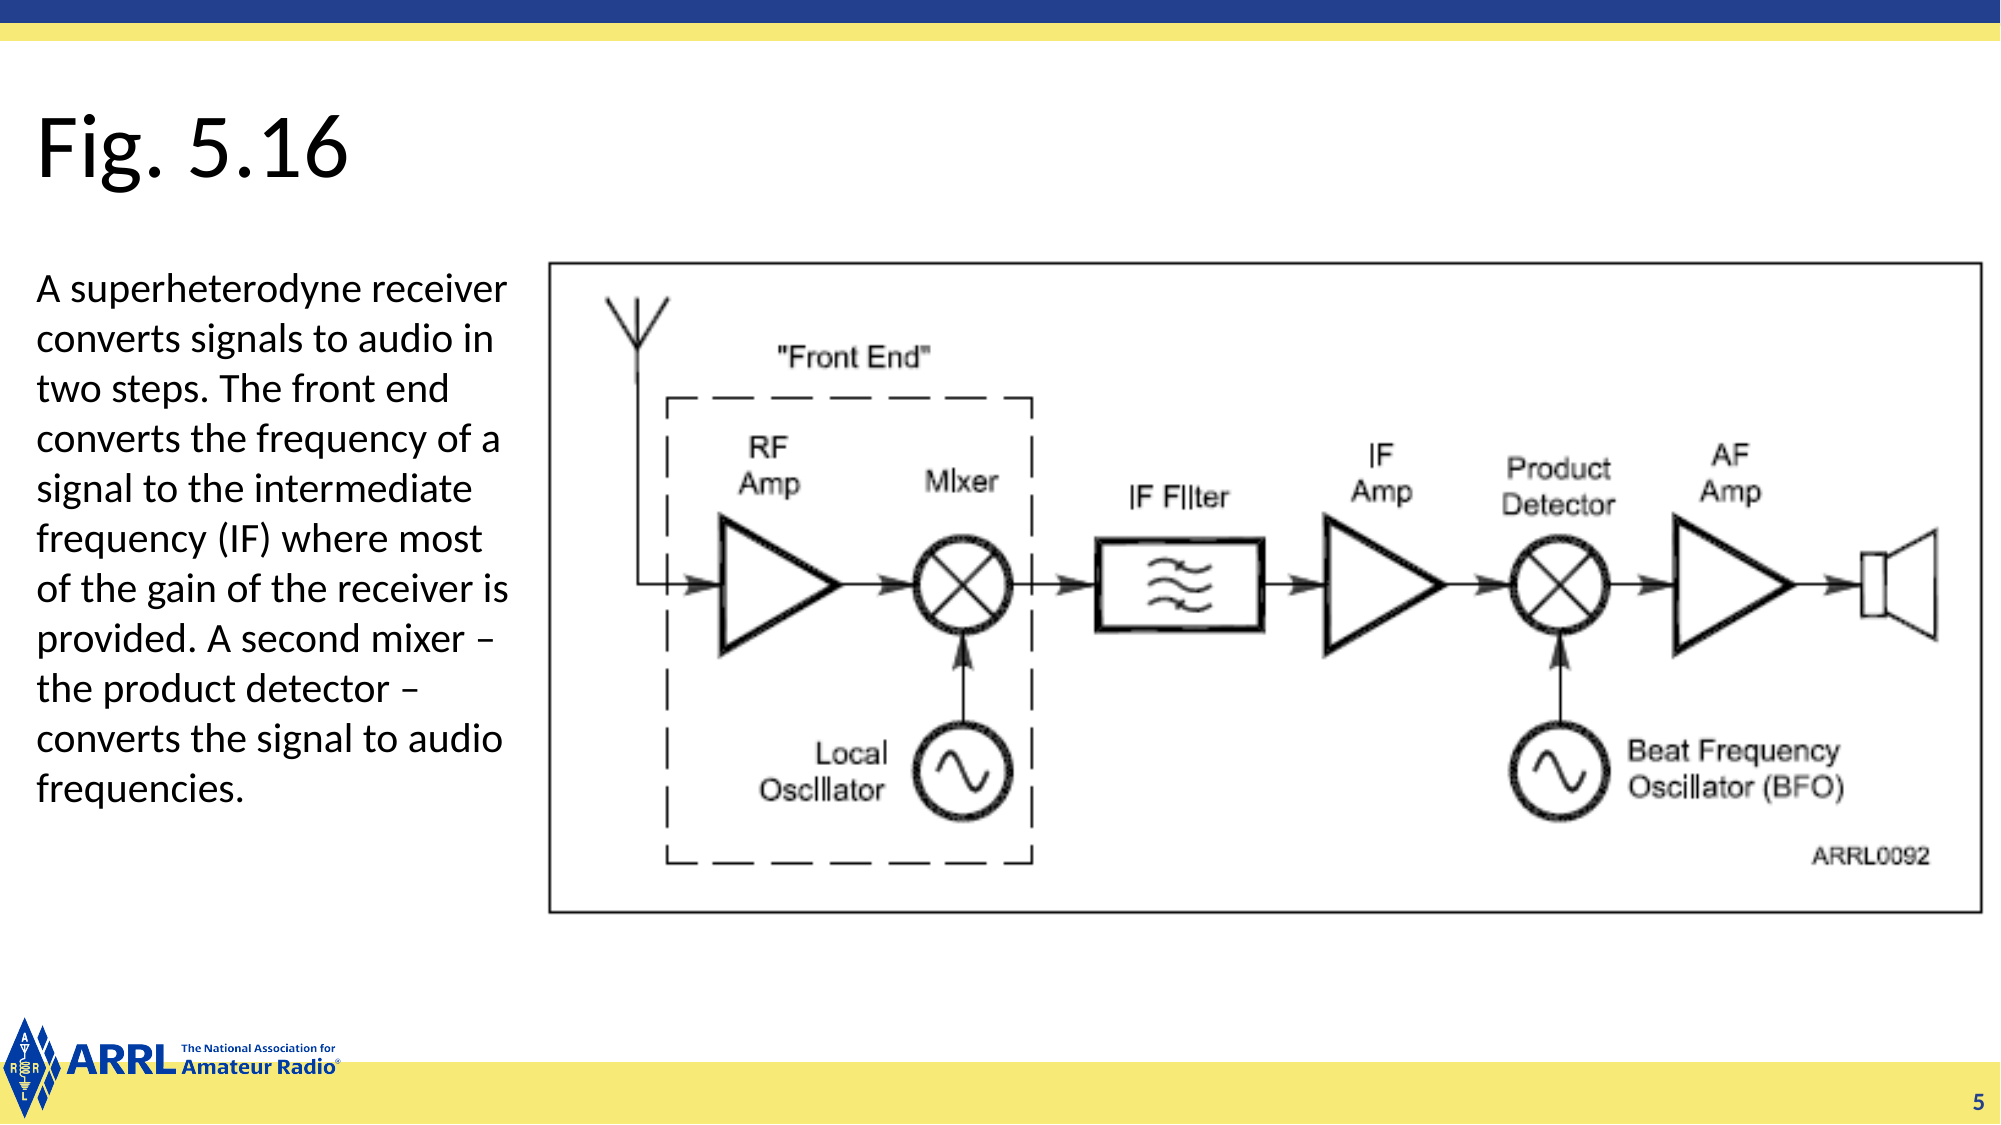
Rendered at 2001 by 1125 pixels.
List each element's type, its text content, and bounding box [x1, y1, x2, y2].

picture [1, 1015, 342, 1121]
picture [537, 253, 1998, 929]
text_box A superheterodyne receiver converts signals to audio in two steps. The front end converts the frequency of a signal to the intermediate frequency (IF) where most of the gain of the receiver is provided. A second mixer – the product detector – converts the signal to audio frequencies. [21, 253, 525, 819]
title Fig. 5.16 [21, 76, 438, 220]
